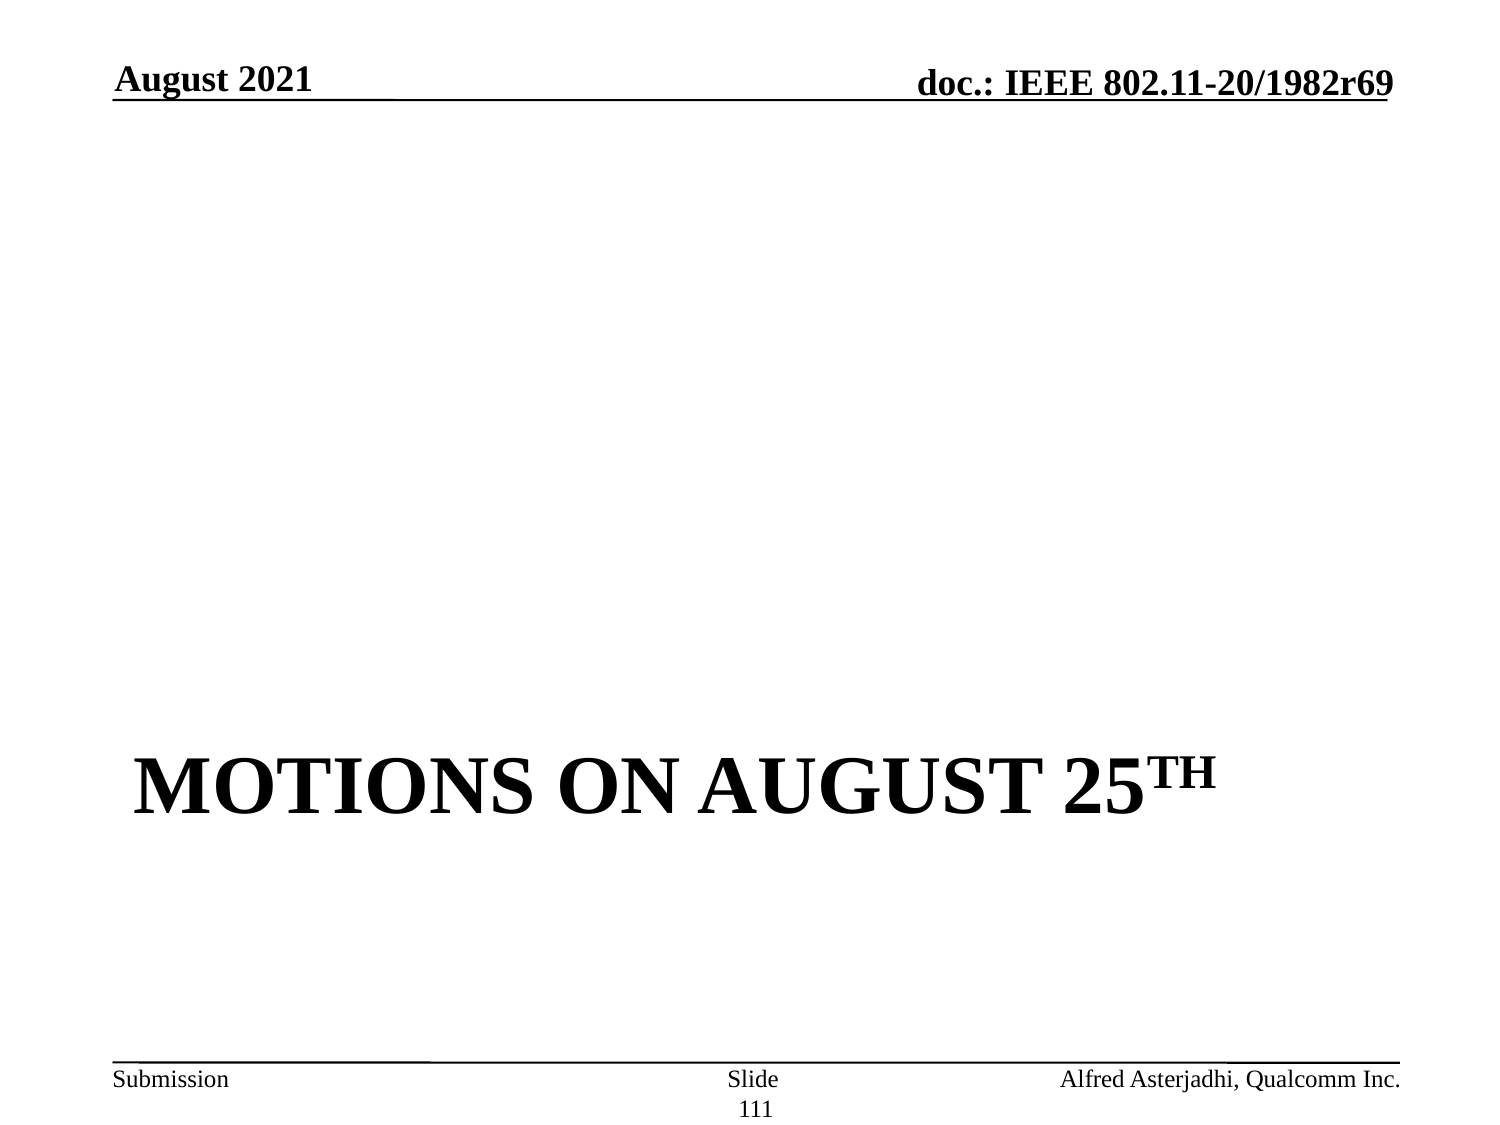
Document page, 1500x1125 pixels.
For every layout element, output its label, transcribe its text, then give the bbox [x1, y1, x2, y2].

slide_number Slide 111 [712, 1061, 800, 1123]
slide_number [114, 54, 423, 100]
title Motions on August 25th [118, 722, 1394, 947]
footer Alfred Asterjadhi, Qualcomm Inc. [878, 1061, 1402, 1093]
